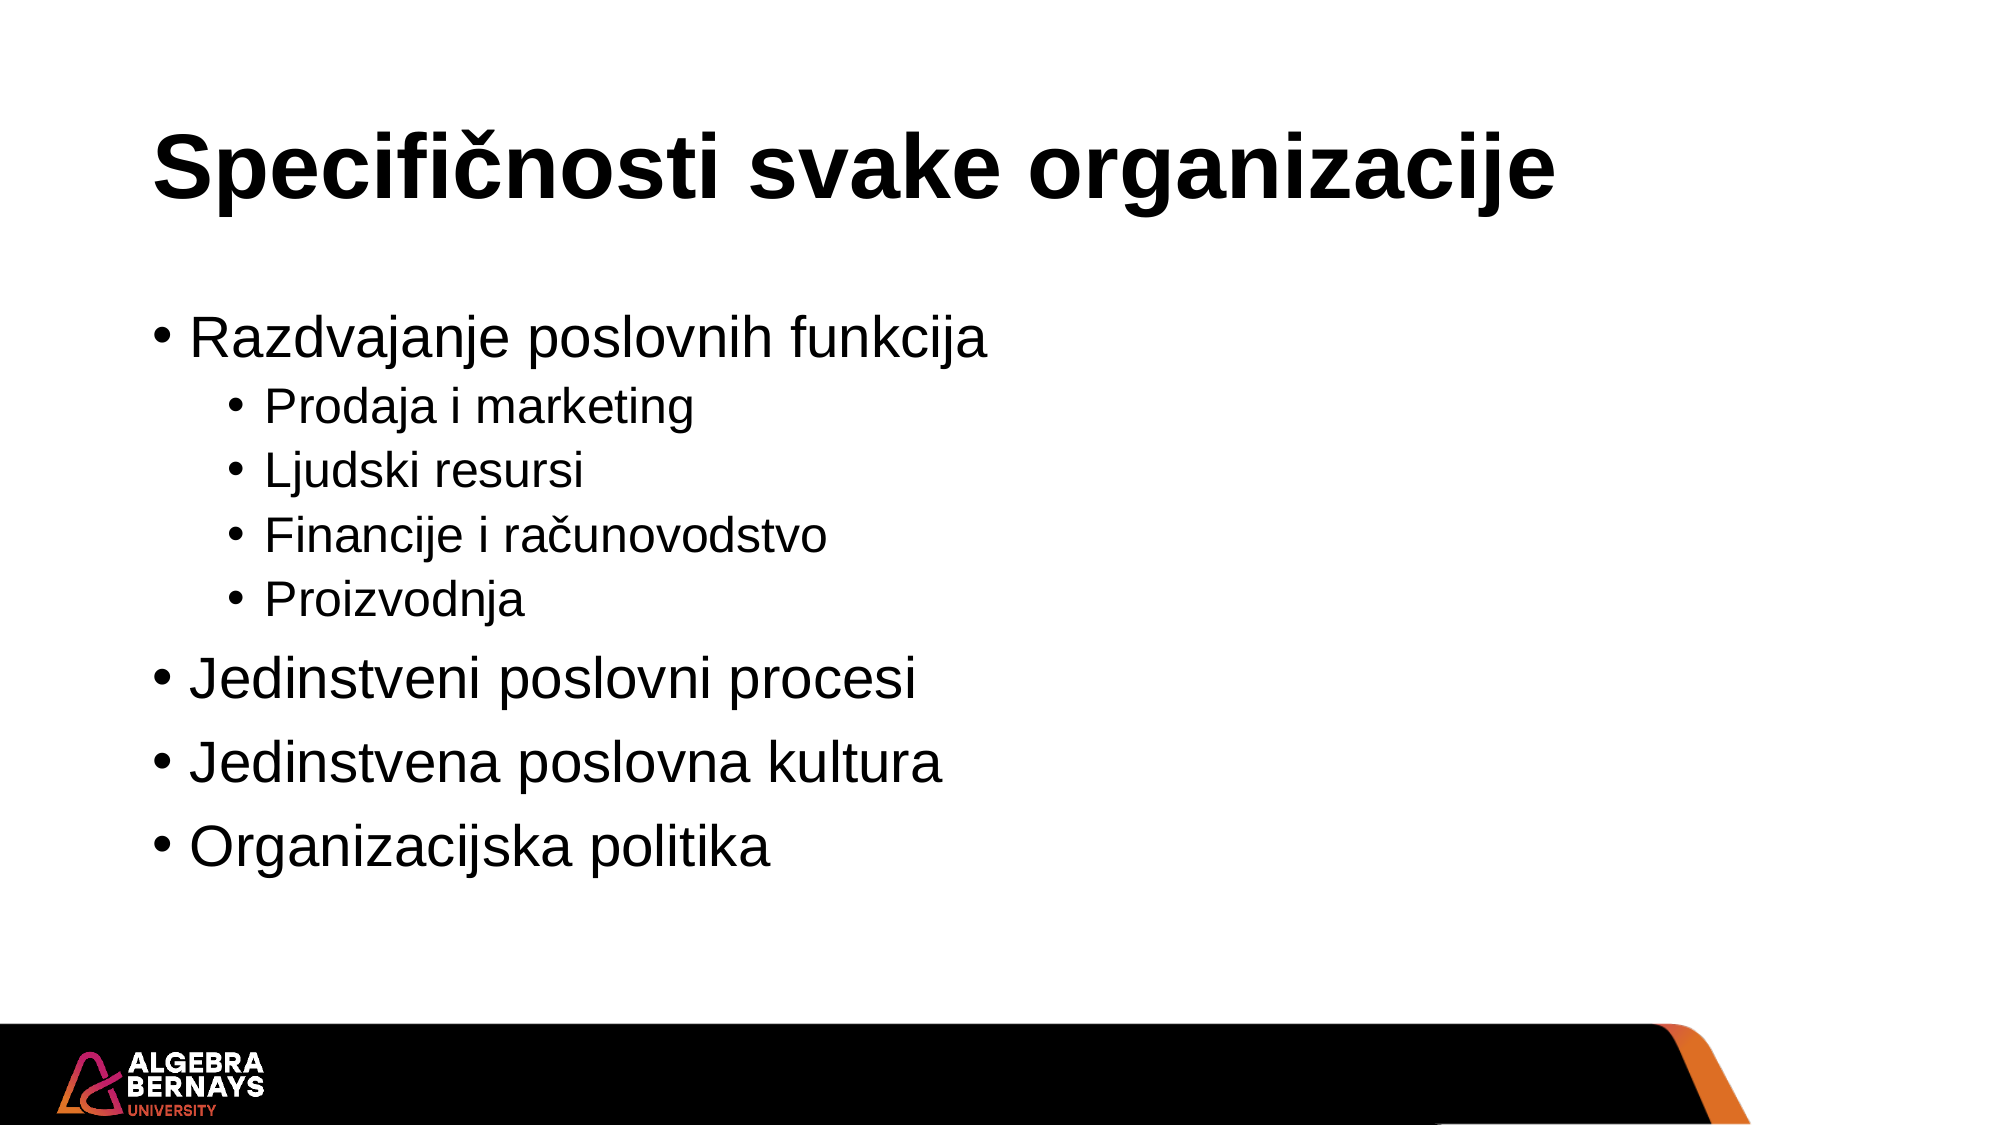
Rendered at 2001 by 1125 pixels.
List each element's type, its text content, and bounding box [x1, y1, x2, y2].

title Specifičnosti svake organizacije [137, 59, 1863, 278]
picture [0, 1023, 1958, 1125]
list Razdvajanje poslovnih funkcija Prodaja i marketing Ljudski resursi Financije i računovodstvo Proizvodnja Jedinstveni poslovni procesi Jedinstvena poslovna kultura Organizacijska politika [137, 299, 1863, 1014]
